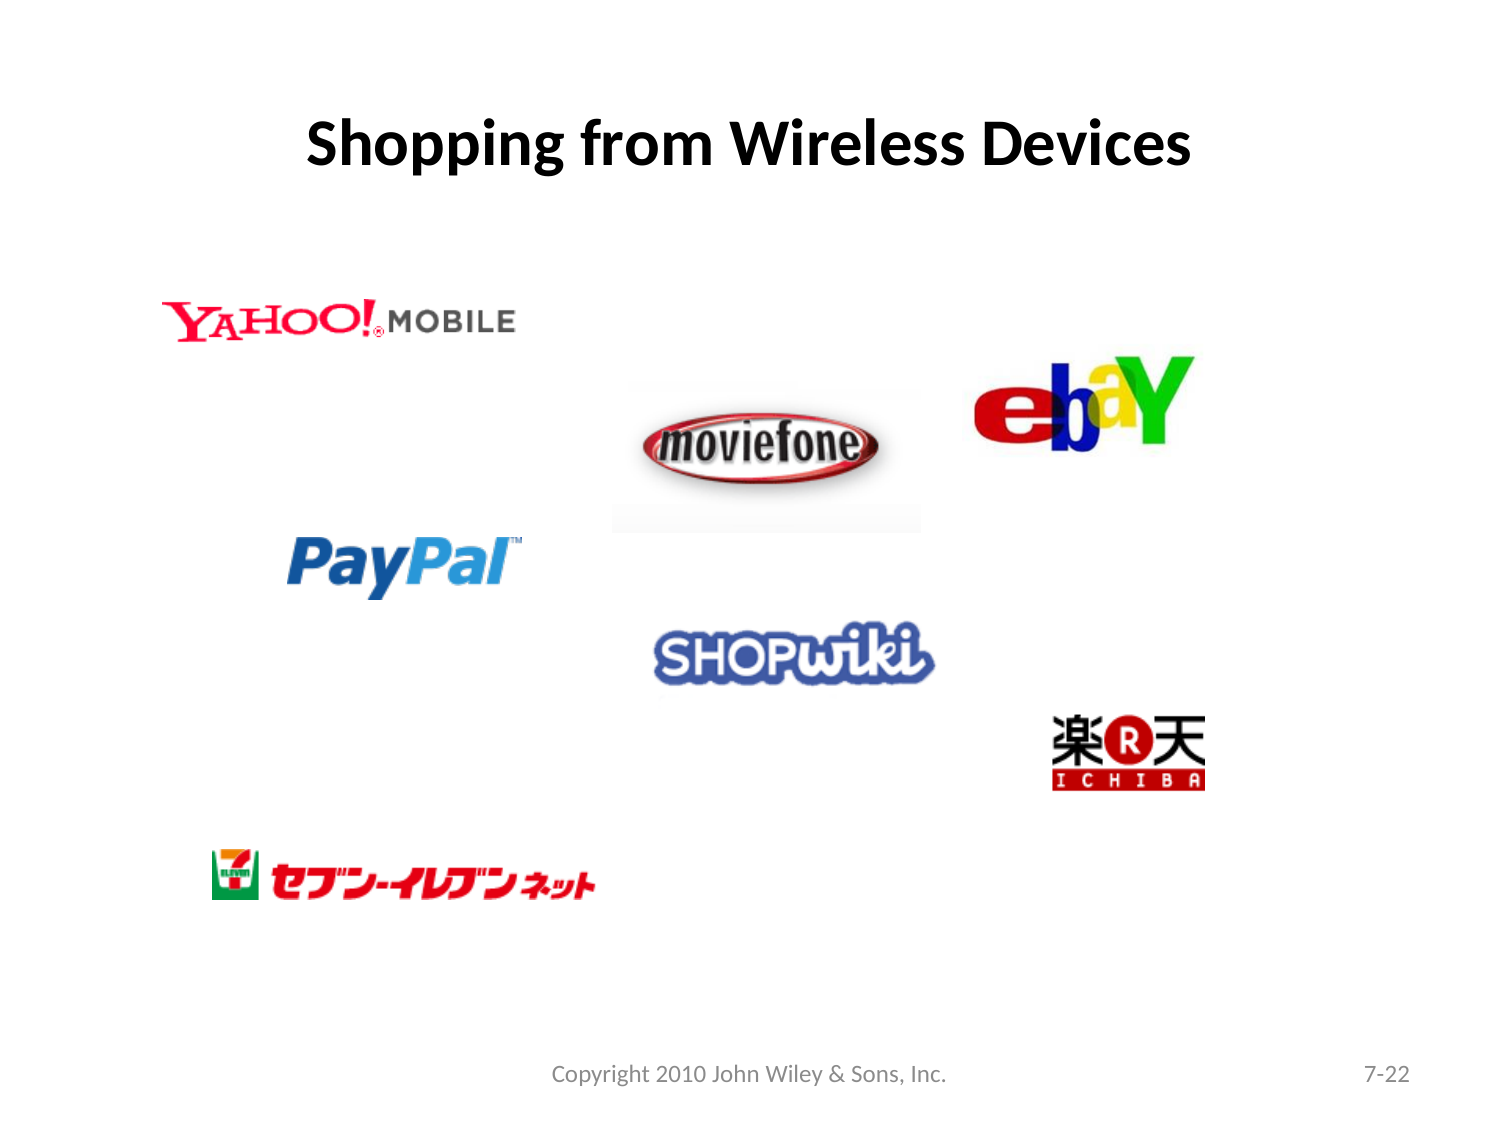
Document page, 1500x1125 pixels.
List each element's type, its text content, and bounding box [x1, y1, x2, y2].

picture [212, 849, 612, 901]
picture [1037, 699, 1205, 807]
slide_number 7-22 [1074, 1042, 1425, 1103]
picture [649, 599, 940, 735]
picture [287, 537, 523, 601]
picture [612, 374, 921, 533]
title Shopping from Wireless Devices [75, 45, 1425, 233]
footer Copyright 2010 John Wiley & Sons, Inc. [512, 1042, 988, 1103]
picture [162, 299, 516, 352]
picture [962, 312, 1206, 496]
